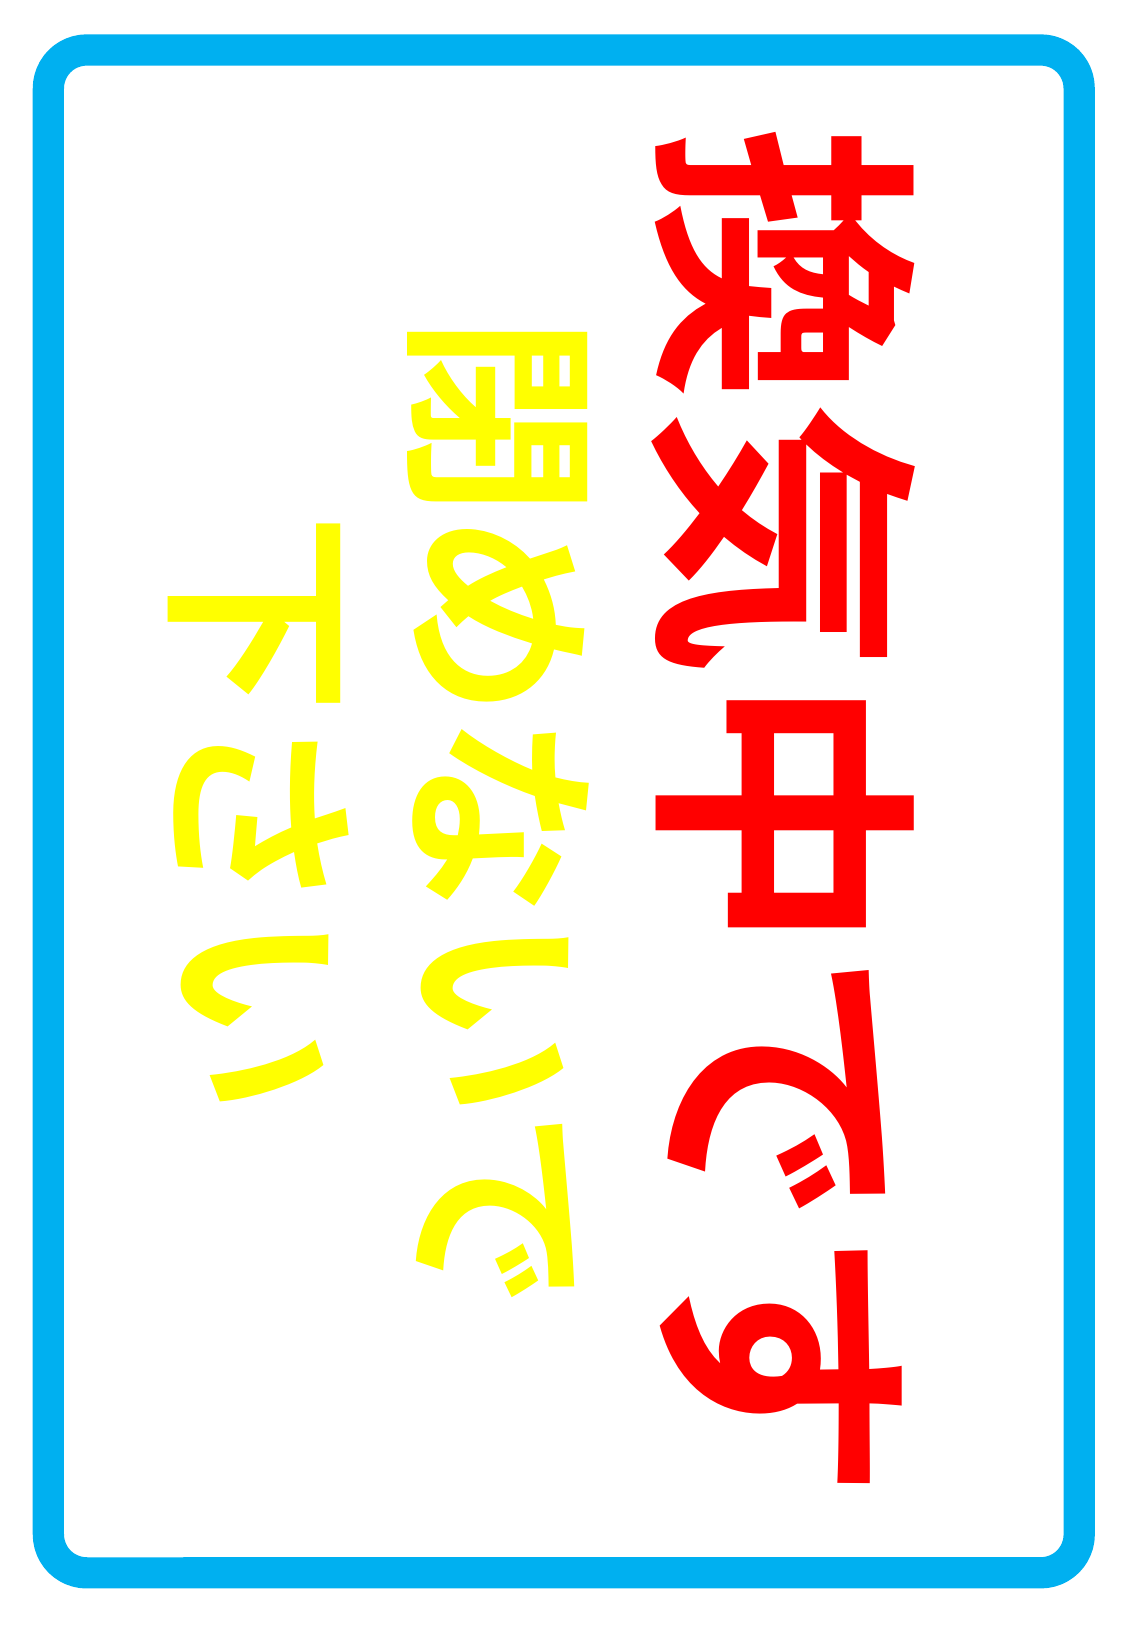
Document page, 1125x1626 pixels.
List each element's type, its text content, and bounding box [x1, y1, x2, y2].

text_box [46, 47, 1082, 1575]
text_box 換気中です 閉めないで 下さい [114, 52, 963, 1575]
